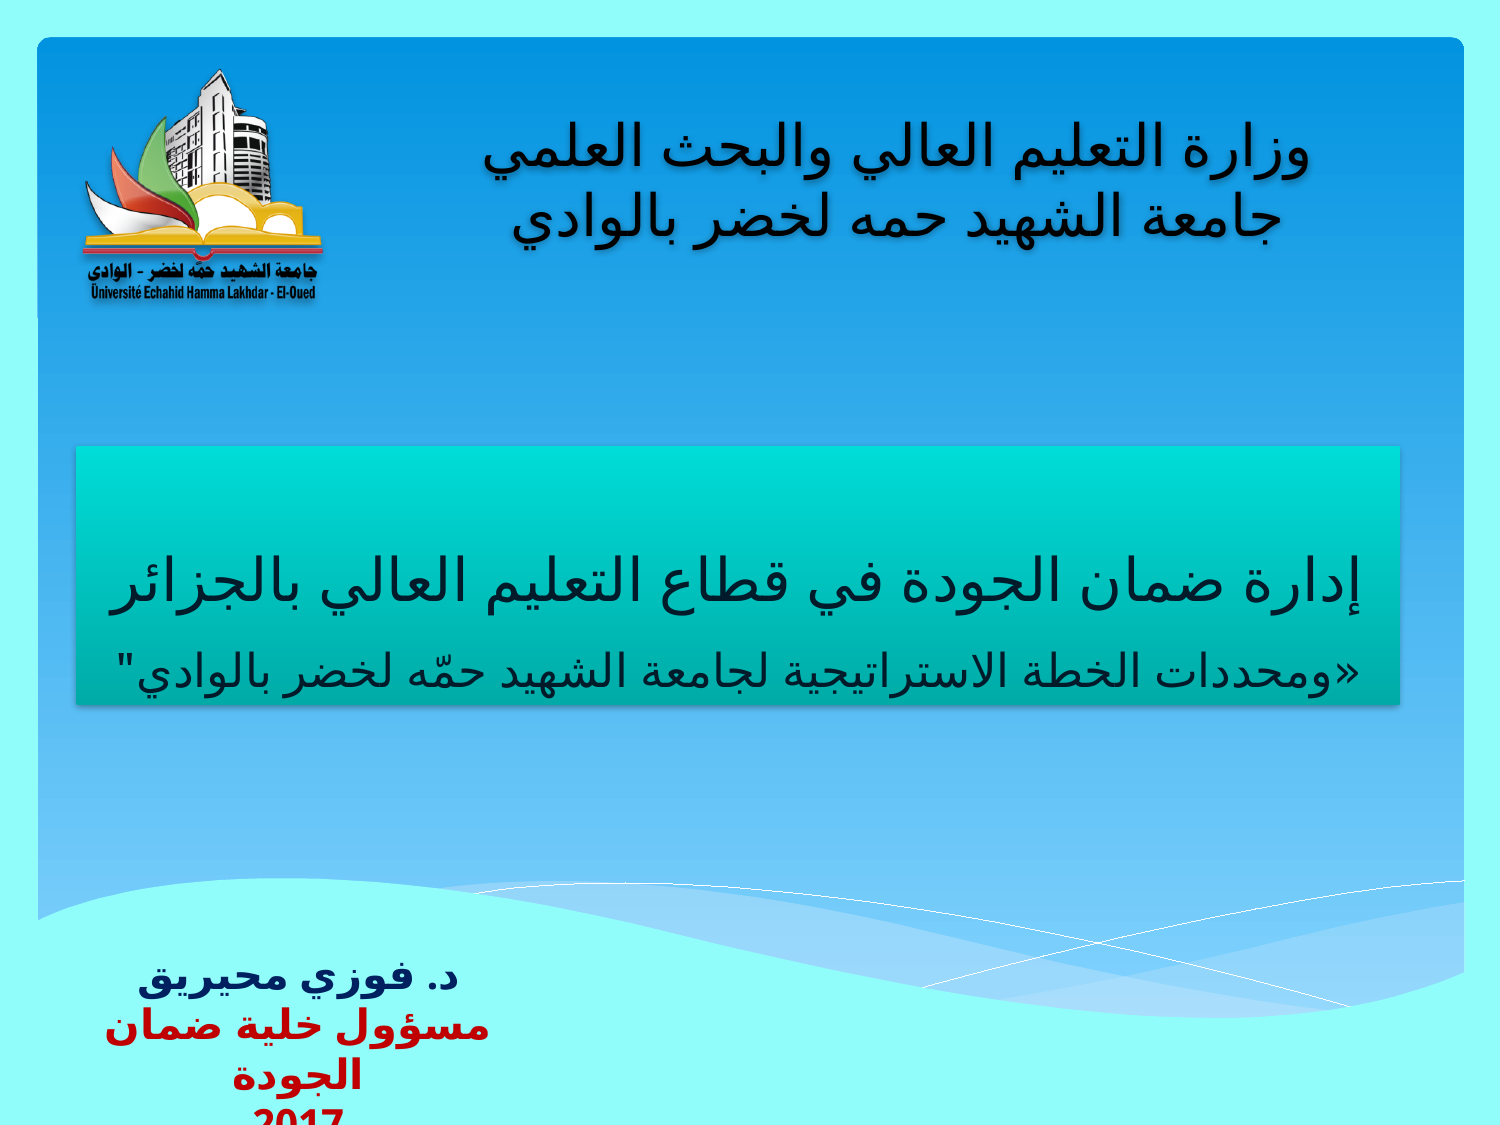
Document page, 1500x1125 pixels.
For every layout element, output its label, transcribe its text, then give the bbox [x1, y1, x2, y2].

text_box إدارة ضمان الجودة في قطاع التعليم العالي بالجزائر «ومحددات الخطة الاستراتيجية لجامعة الشهيد حمّه لخضر بالوادي" [76, 446, 1400, 705]
text_box د. فوزي محيريق مسؤول خلية ضمان الجودة 2017 [76, 940, 520, 1125]
picture [76, 71, 337, 325]
title وزارة التعليم العالي والبحث العلمي جامعة الشهيد حمه لخضر بالوادي [407, 78, 1388, 256]
